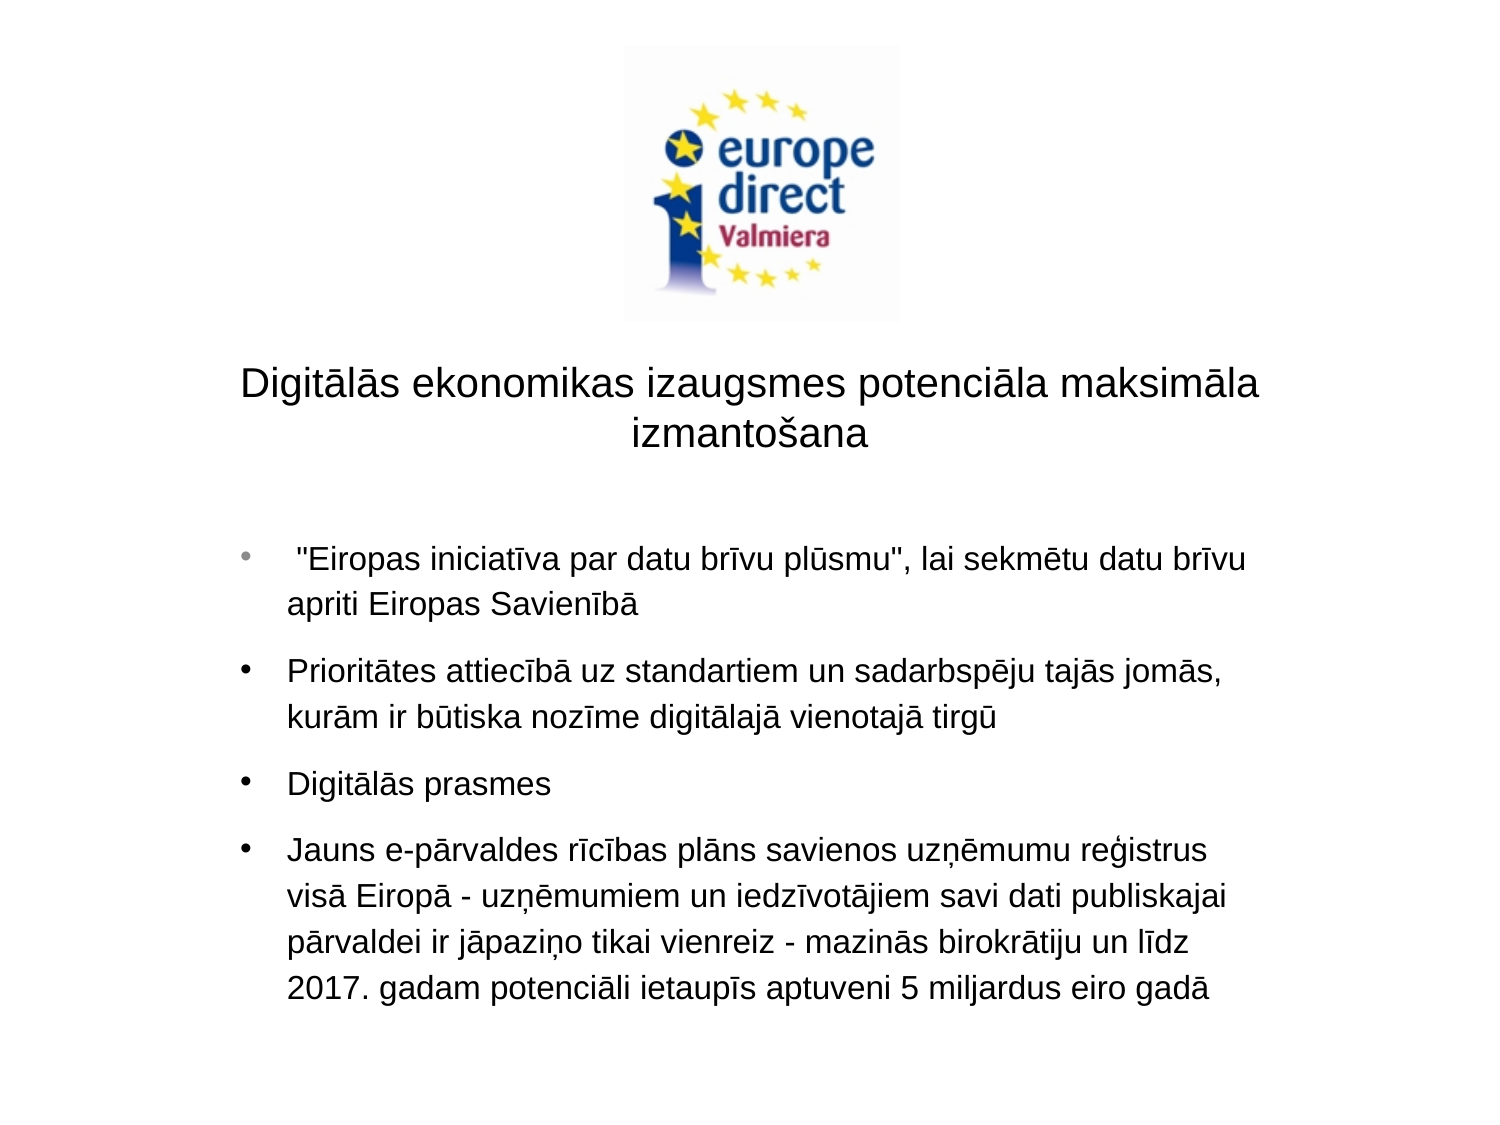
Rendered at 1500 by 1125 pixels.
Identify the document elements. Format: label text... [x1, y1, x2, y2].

picture [624, 45, 901, 323]
subtitle "Eiropas iniciatīva par datu brīvu plūsmu", lai sekmētu datu brīvu apriti Eiropas Savienībā Prioritātes attiecībā uz standartiem un sadarbspēju tajās jomās, kurām ir būtiska nozīme digitālajā vienotajā tirgū Digitālās prasmes Jauns e-pārvaldes rīcības plāns savienos uzņēmumu reģistrus visā Eiropā - uzņēmumiem un iedzīvotājiem savi dati publiskajai pārvaldei ir jāpaziņo tikai vienreiz - mazinās birokrātiju un līdz 2017. gadam potenciāli ietaupīs aptuveni 5 miljardus eiro gadā [225, 462, 1275, 1075]
title Digitālās ekonomikas izaugsmes potenciāla maksimāla izmantošana [112, 349, 1388, 463]
